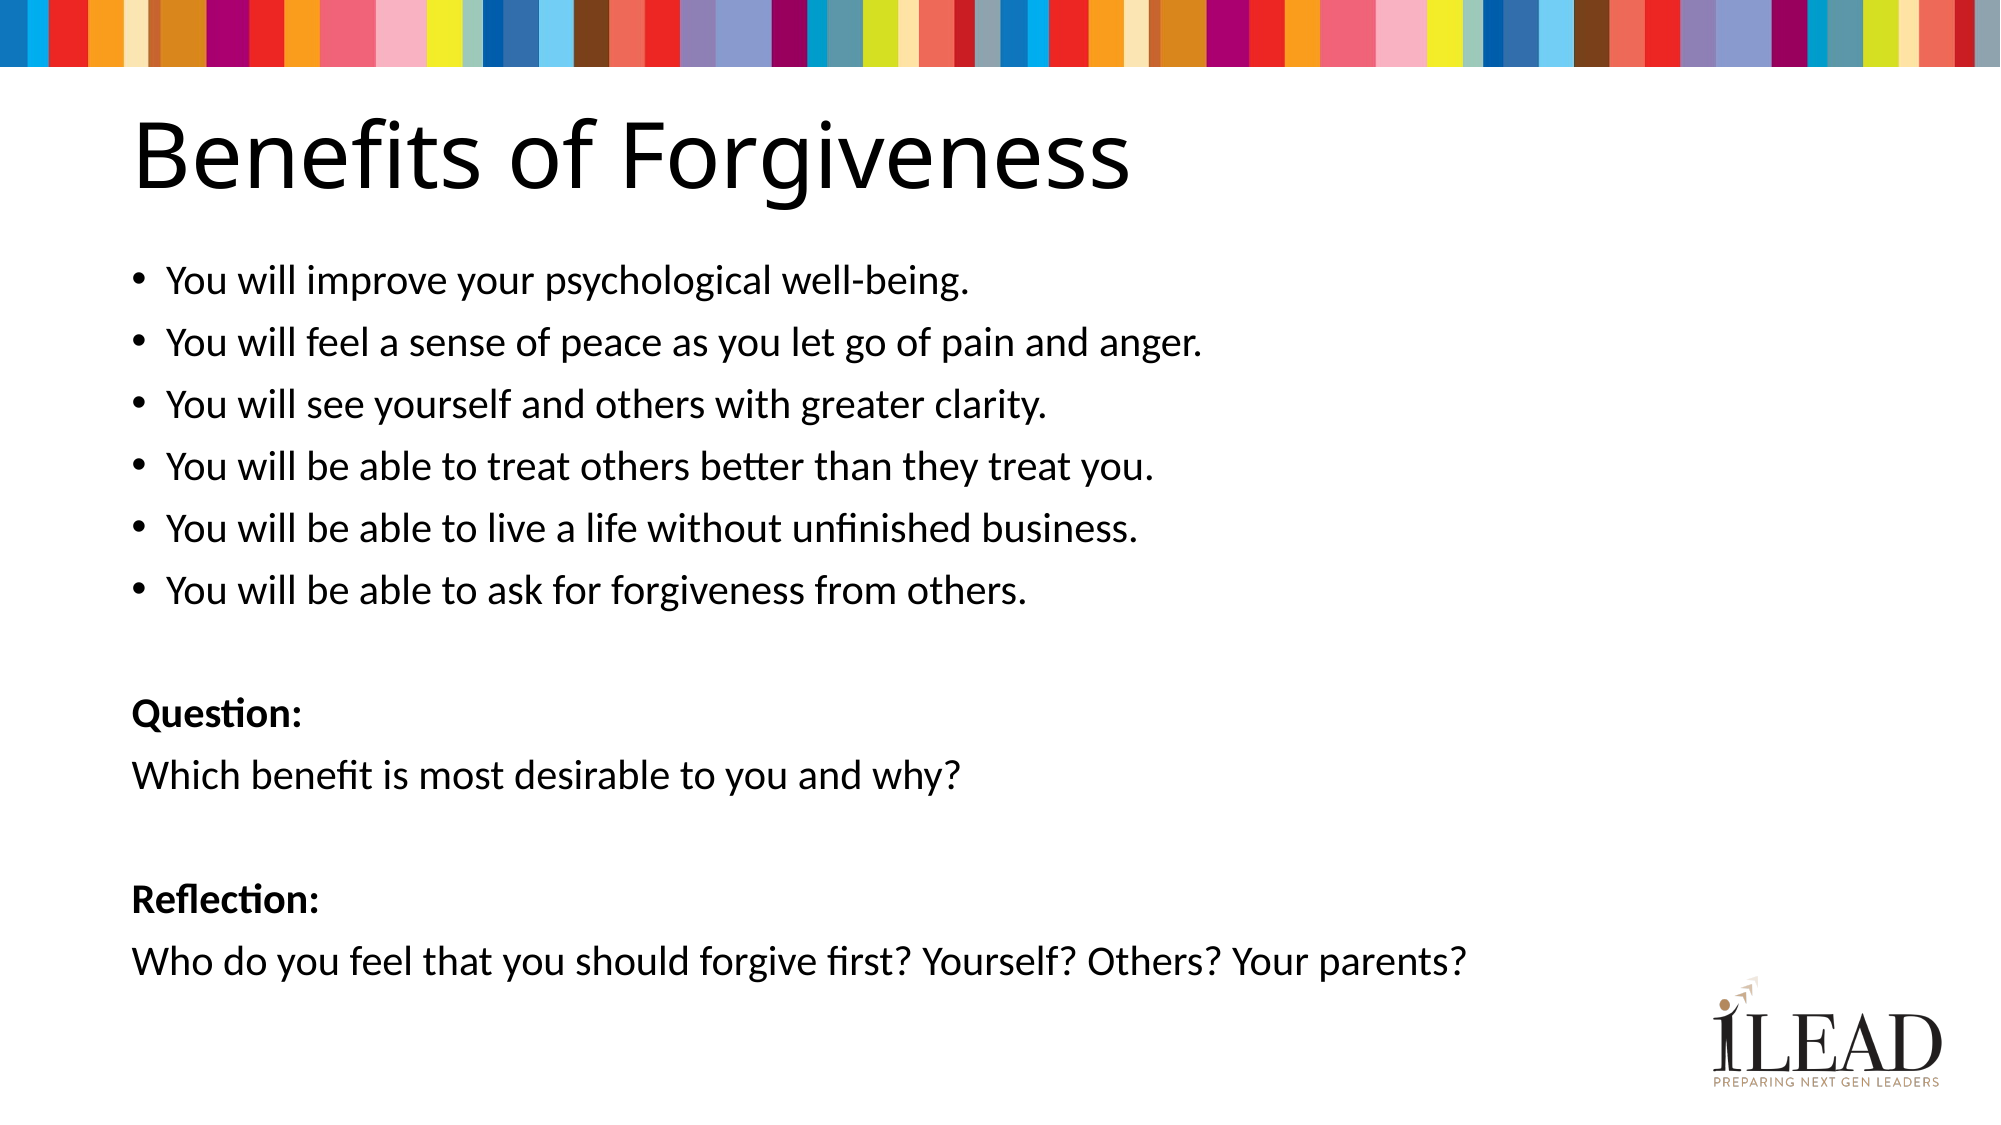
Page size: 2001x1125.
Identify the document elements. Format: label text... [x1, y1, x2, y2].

picture [1709, 972, 1945, 1091]
list You will improve your psychological well-being. You will feel a sense of peace as you let go of pain and anger. You will see yourself and others with greater clarity. You will be able to treat others better than they treat you. You will be able to live a life without unfinished business. You will be able to ask for forgiveness from others. Question: Which benefit is most desirable to you and why? Reflection: Who do you feel that you should forgive first? Yourself? Others? Your parents? [116, 250, 1842, 999]
picture [0, 0, 26, 67]
picture [1828, 0, 2000, 67]
title Benefits of Forgiveness [116, 67, 1842, 250]
picture [828, 0, 1026, 67]
picture [1048, 0, 1808, 67]
picture [48, 0, 808, 67]
